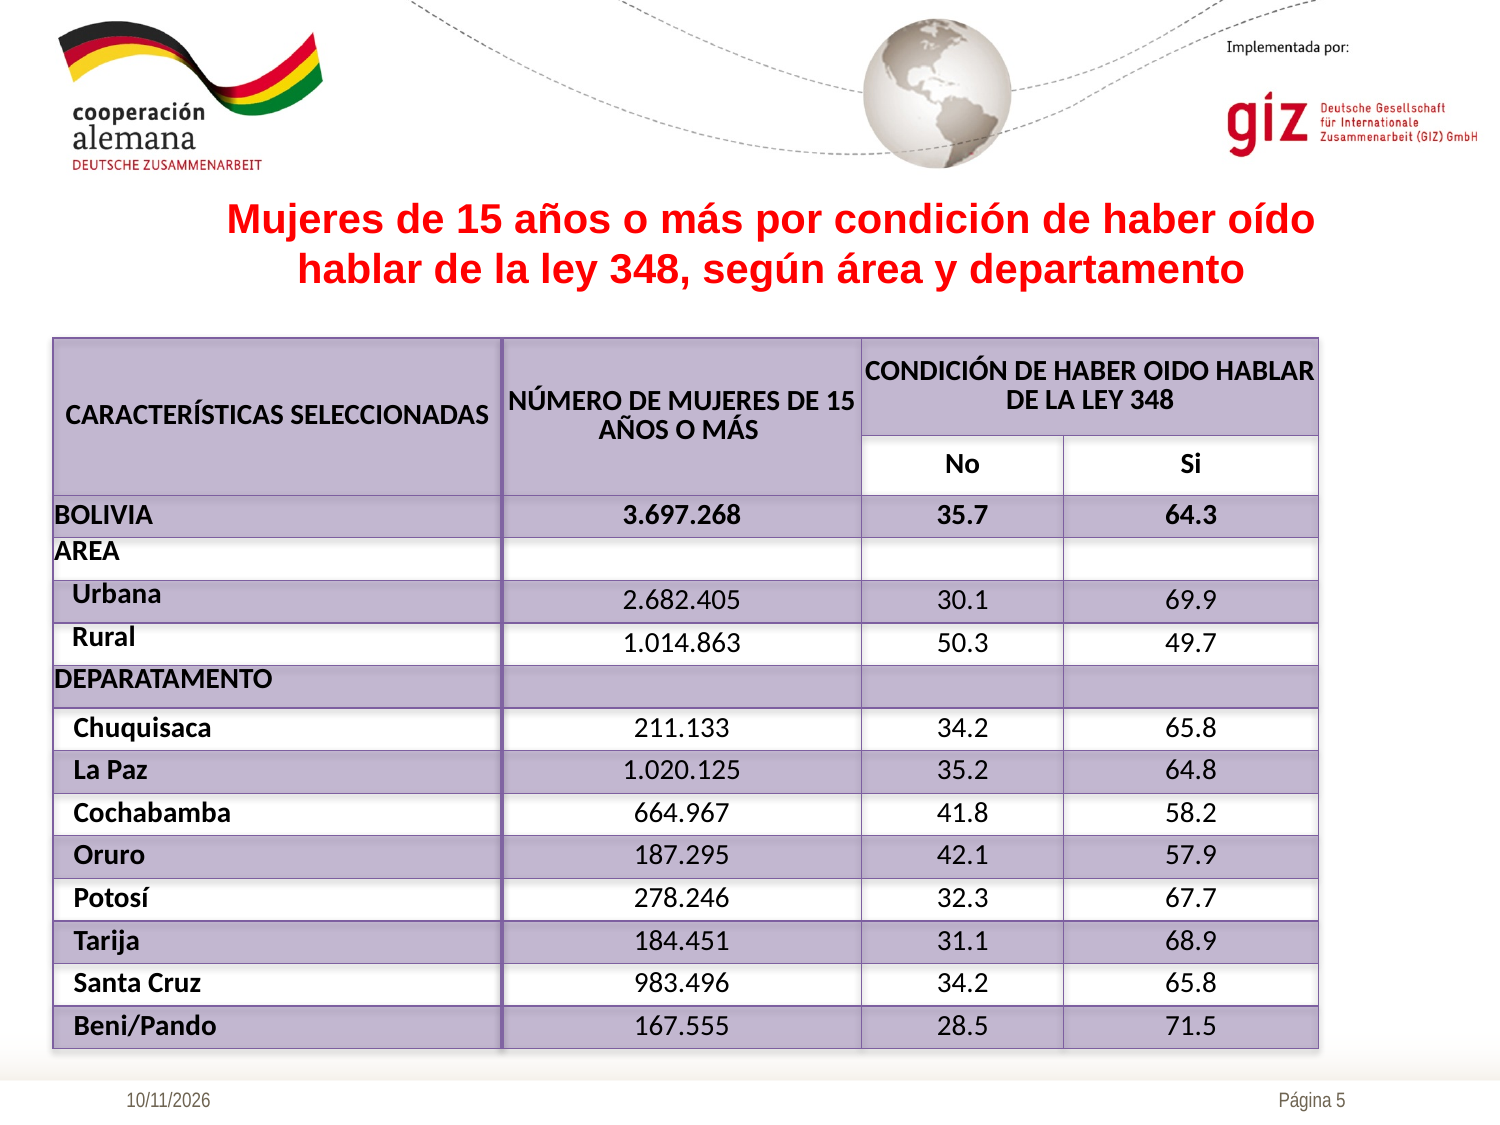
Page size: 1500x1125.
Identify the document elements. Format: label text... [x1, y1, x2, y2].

table_cell 31.1 [862, 922, 1063, 963]
table_cell 28.5 [862, 1007, 1063, 1048]
table_cell 278.246 [504, 879, 861, 920]
table_cell 71.5 [1064, 1007, 1318, 1048]
table_cell 664.967 [504, 794, 861, 835]
table_cell 64.8 [1064, 751, 1318, 793]
table_cell Chuquisaca [54, 709, 500, 750]
table_cell Tarija [54, 922, 500, 963]
table_cell 42.1 [862, 836, 1063, 878]
table_cell [862, 666, 1063, 707]
table_cell Cochabamba [54, 794, 500, 835]
table_cell 57.9 [1064, 836, 1318, 878]
table_cell 34.2 [862, 964, 1063, 1005]
table_cell 187.295 [504, 836, 861, 878]
picture [0, 959, 1500, 1081]
table_cell 184.451 [504, 922, 861, 963]
table_cell 69.9 [1064, 581, 1318, 622]
table_cell 3.697.268 [504, 496, 861, 537]
table_cell DEPARATAMENTO [54, 666, 500, 707]
table_cell 30.1 [862, 581, 1063, 622]
table_cell 32.3 [862, 879, 1063, 920]
table_cell 1.020.125 [504, 751, 861, 793]
table_cell 35.2 [862, 751, 1063, 793]
table_cell No [862, 436, 1063, 495]
text_box Mujeres de 15 años o más por condición de haber oído hablar de la ley 348, según área y departamento [147, 184, 1396, 372]
table_cell [862, 538, 1063, 580]
table_cell 34.2 [862, 709, 1063, 750]
table_header CARACTERÍSTICAS SELECCIONADAS [54, 339, 500, 495]
table_cell [504, 666, 861, 707]
table_cell 64.3 [1064, 496, 1318, 537]
table_cell 211.133 [504, 709, 861, 750]
table_cell [1064, 538, 1318, 580]
table_cell 41.8 [862, 794, 1063, 835]
table_cell 65.8 [1064, 709, 1318, 750]
table_cell 50.3 [862, 624, 1063, 665]
table_header CONDICIÓN DE HABER OIDO HABLAR DE LA LEY 348 [862, 339, 1318, 435]
table_cell Beni/Pando [54, 1007, 500, 1048]
table_cell Oruro [54, 836, 500, 878]
table_cell 65.8 [1064, 964, 1318, 1005]
table_cell Si [1064, 436, 1318, 495]
table_cell [504, 538, 861, 580]
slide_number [111, 1079, 325, 1121]
table_cell [1064, 666, 1318, 707]
table_cell 58.2 [1064, 794, 1318, 835]
table_cell AREA [54, 538, 500, 580]
picture [0, 0, 1500, 188]
table_cell 68.9 [1064, 922, 1318, 963]
table_header NÚMERO DE MUJERES DE 15 AÑOS O MÁS [504, 339, 861, 495]
table_cell La Paz [54, 751, 500, 793]
table_cell 35.7 [862, 496, 1063, 537]
table_cell BOLIVIA [54, 496, 500, 537]
table_cell 1.014.863 [504, 624, 861, 665]
table_cell 2.682.405 [504, 581, 861, 622]
table_cell Rural [54, 624, 500, 665]
table_cell Urbana [54, 581, 500, 622]
table_cell 983.496 [504, 964, 861, 1005]
table_cell 67.7 [1064, 879, 1318, 920]
table_cell Santa Cruz [54, 964, 500, 1005]
table_cell 49.7 [1064, 624, 1318, 665]
table_cell Potosí [54, 879, 500, 920]
table_cell 167.555 [504, 1007, 861, 1048]
